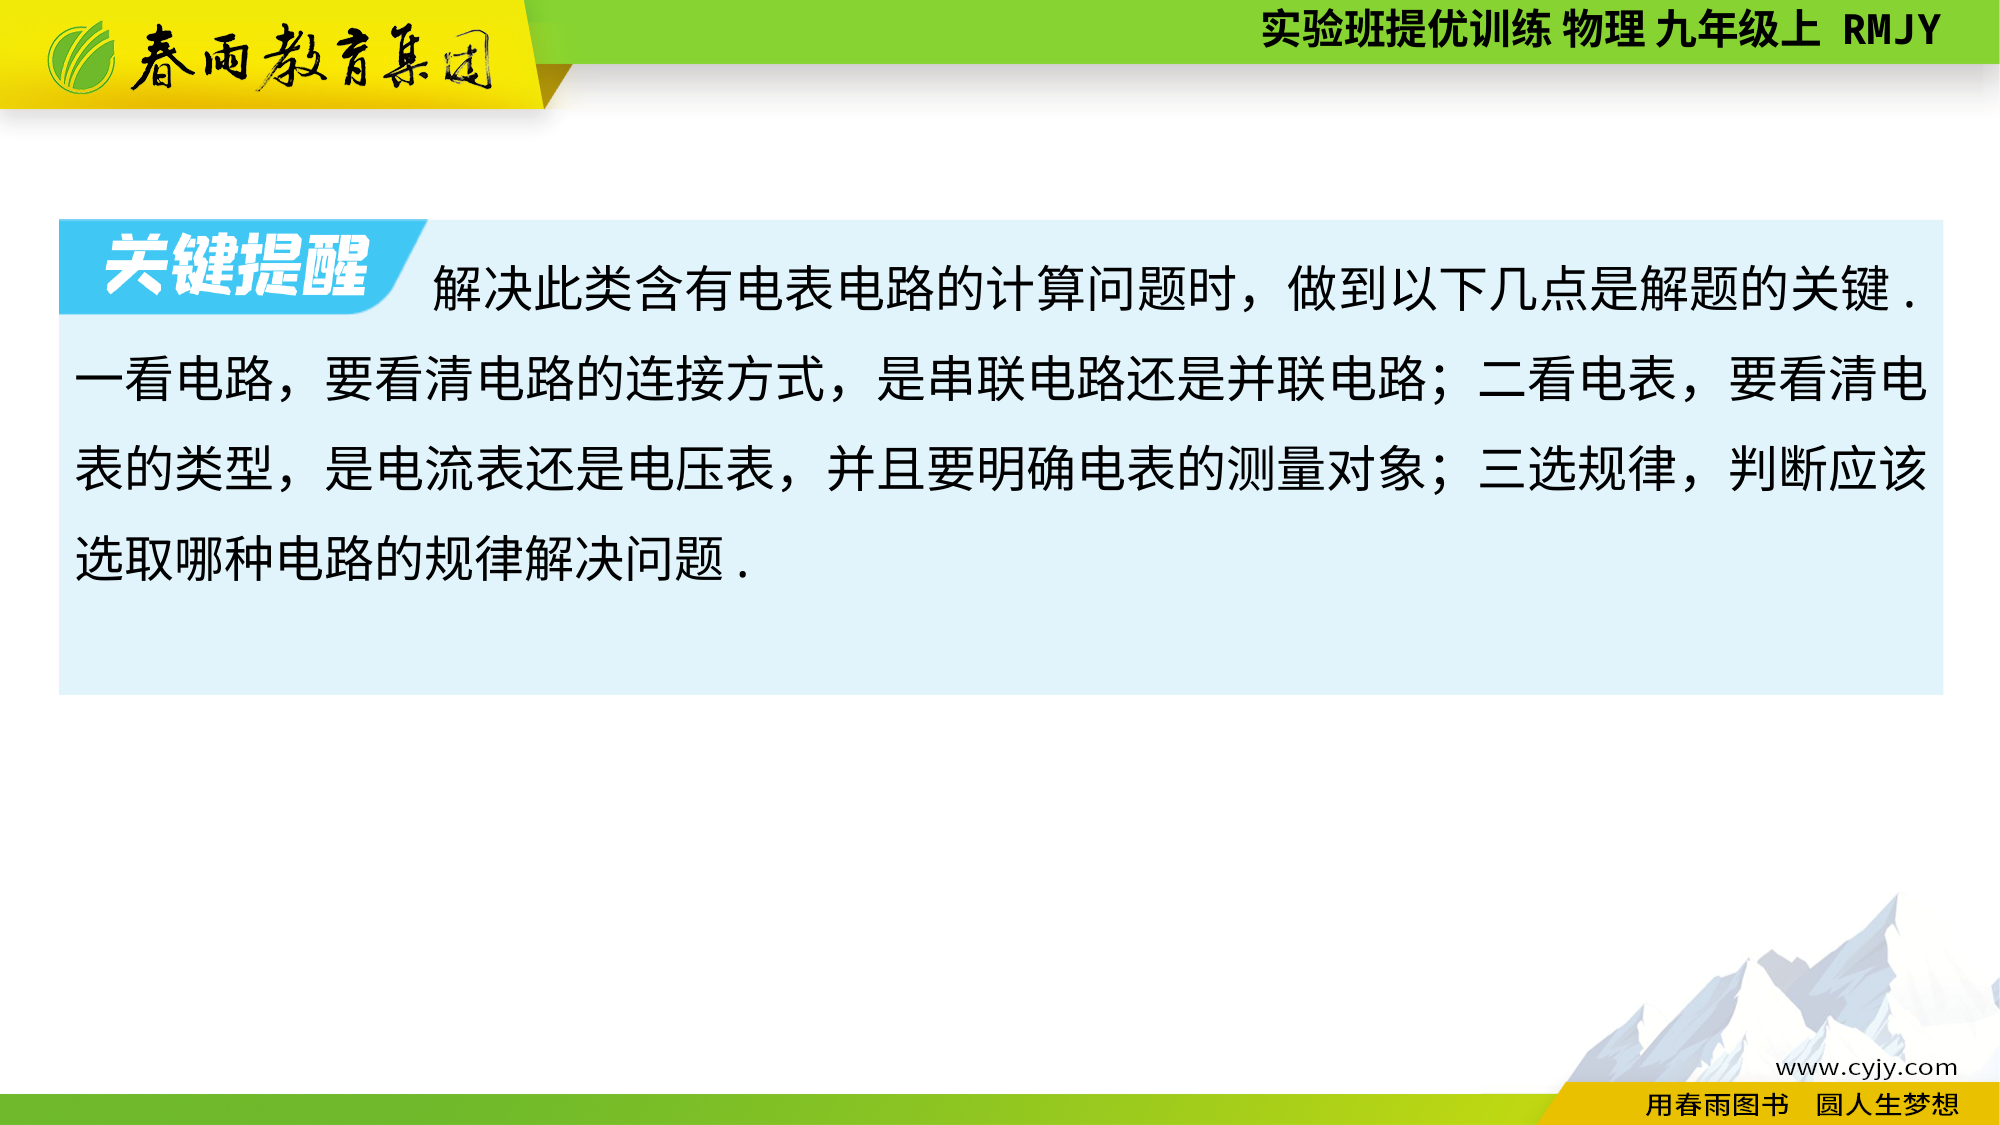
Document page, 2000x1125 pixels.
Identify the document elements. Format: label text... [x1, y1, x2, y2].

list 解决此类含有电表电路的计算问题时，做到以下几点是解题的关键.一看电路，要看清电路的连接方式，是串联电路还是并联电路；二看电表，要看清电表的类型，是电流表还是电压表，并且要明确电表的测量对象；三选规律，判断应该选取哪种电路的规律解决问题. [59, 219, 1944, 695]
picture [0, 0, 2000, 1125]
